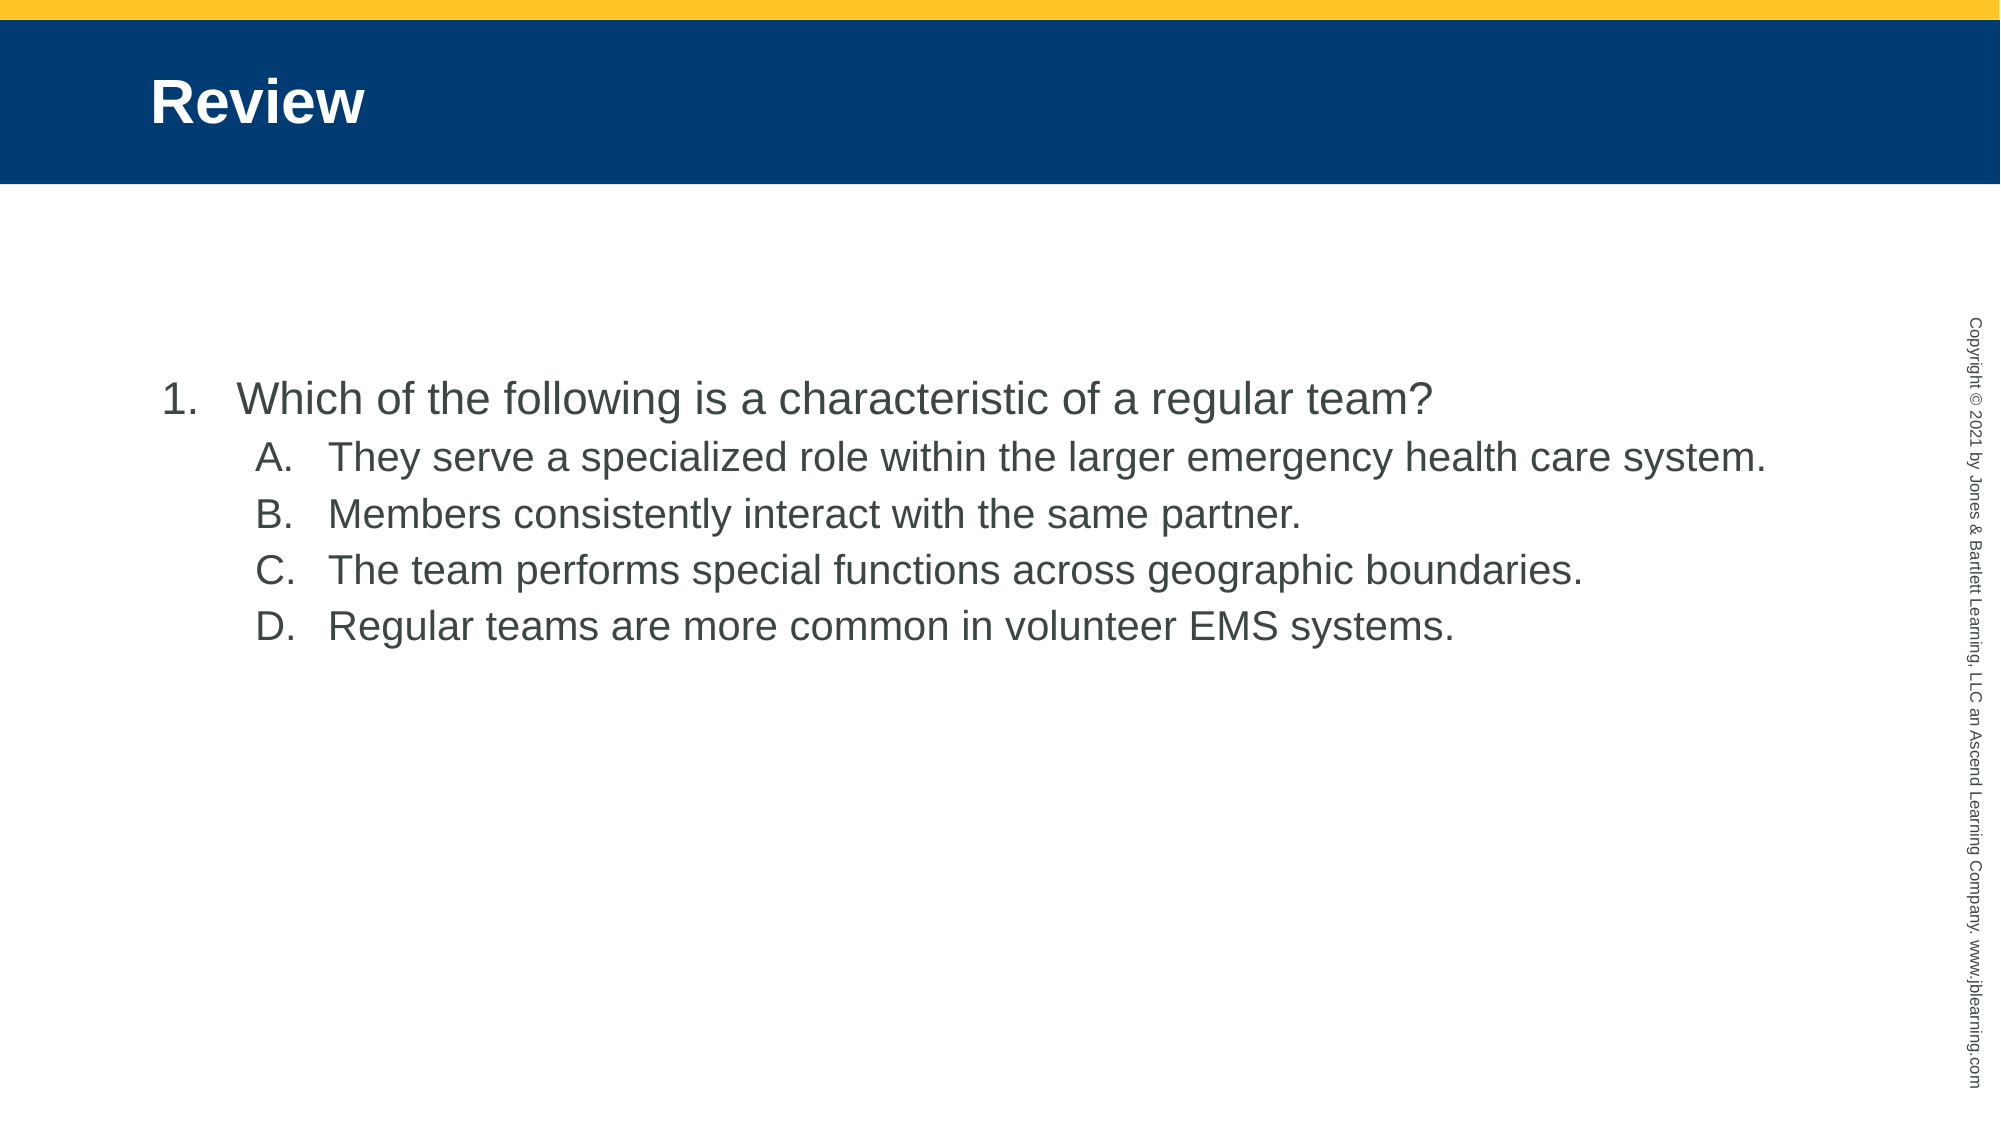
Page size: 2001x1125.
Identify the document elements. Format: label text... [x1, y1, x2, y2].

list Which of the following is a characteristic of a regular team? They serve a specialized role within the larger emergency health care system. Members consistently interact with the same partner. The team performs special functions across geographic boundaries. Regular teams are more common in volunteer EMS systems. [146, 361, 1859, 1016]
title Review [0, 19, 2000, 185]
